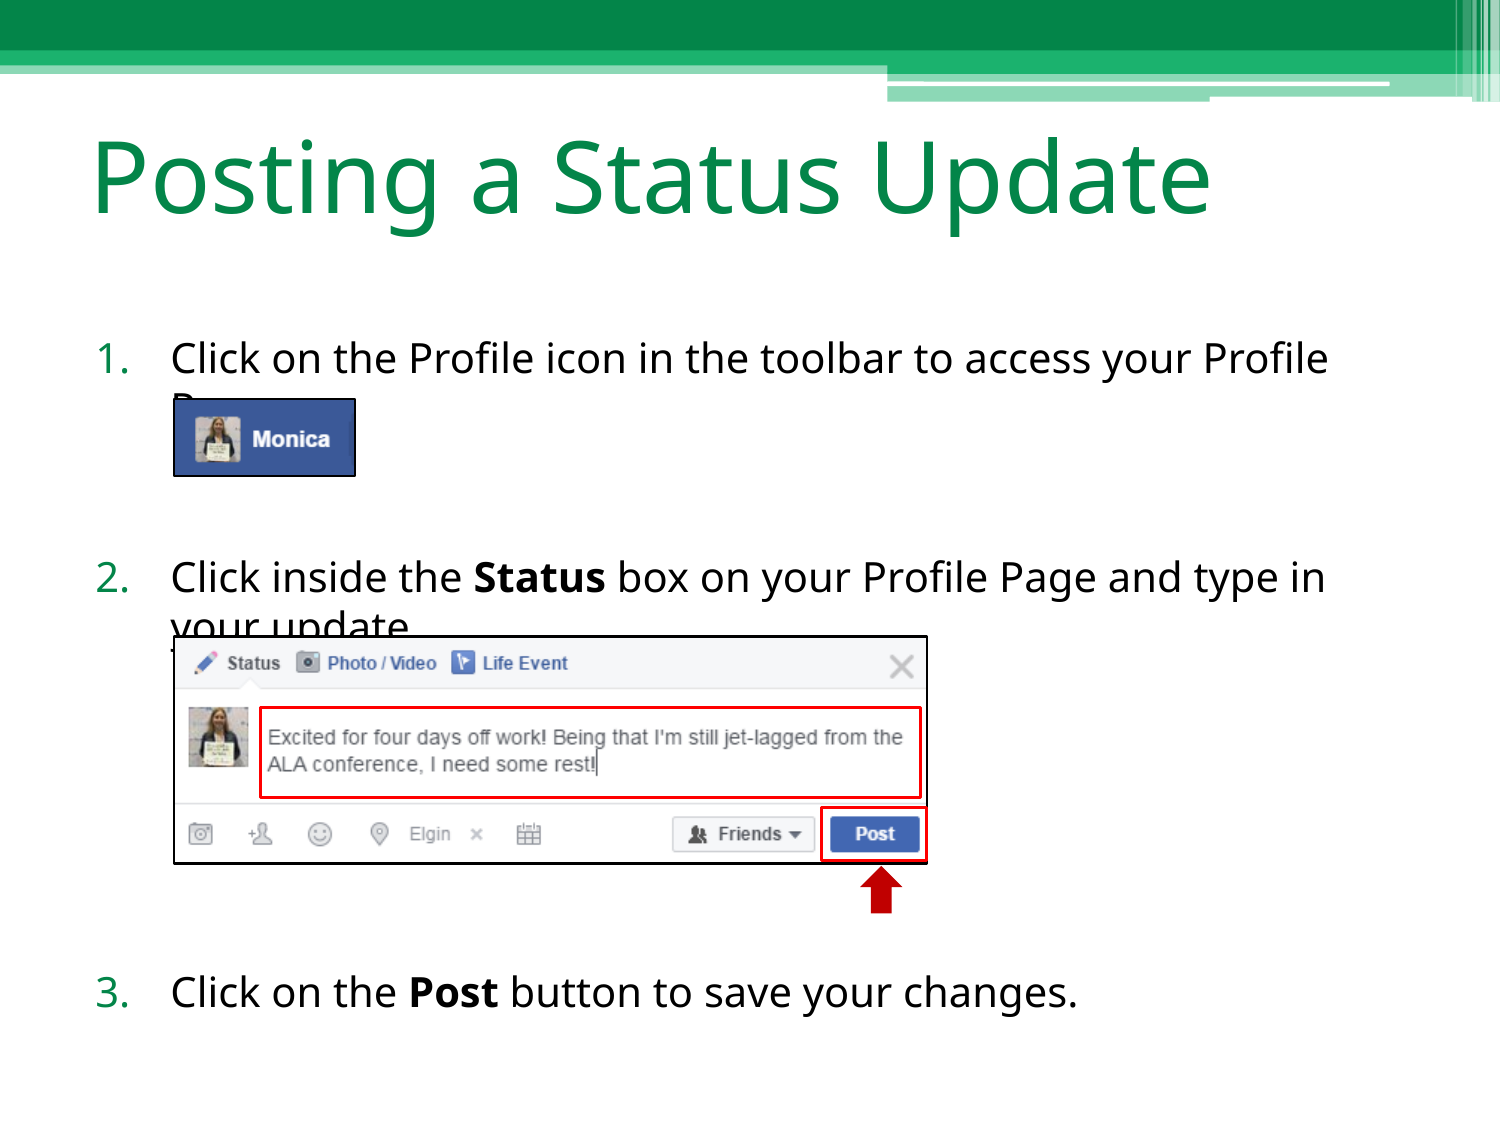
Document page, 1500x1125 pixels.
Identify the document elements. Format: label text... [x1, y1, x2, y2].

text_box [860, 865, 903, 914]
list Click on the Profile icon in the toolbar to access your Profile Page. Click inside the Status box on your Profile Page and type in your update. Click on the Post button to save your changes. [80, 324, 1425, 1038]
title Posting a Status Update [75, 85, 1425, 261]
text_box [174, 399, 927, 863]
